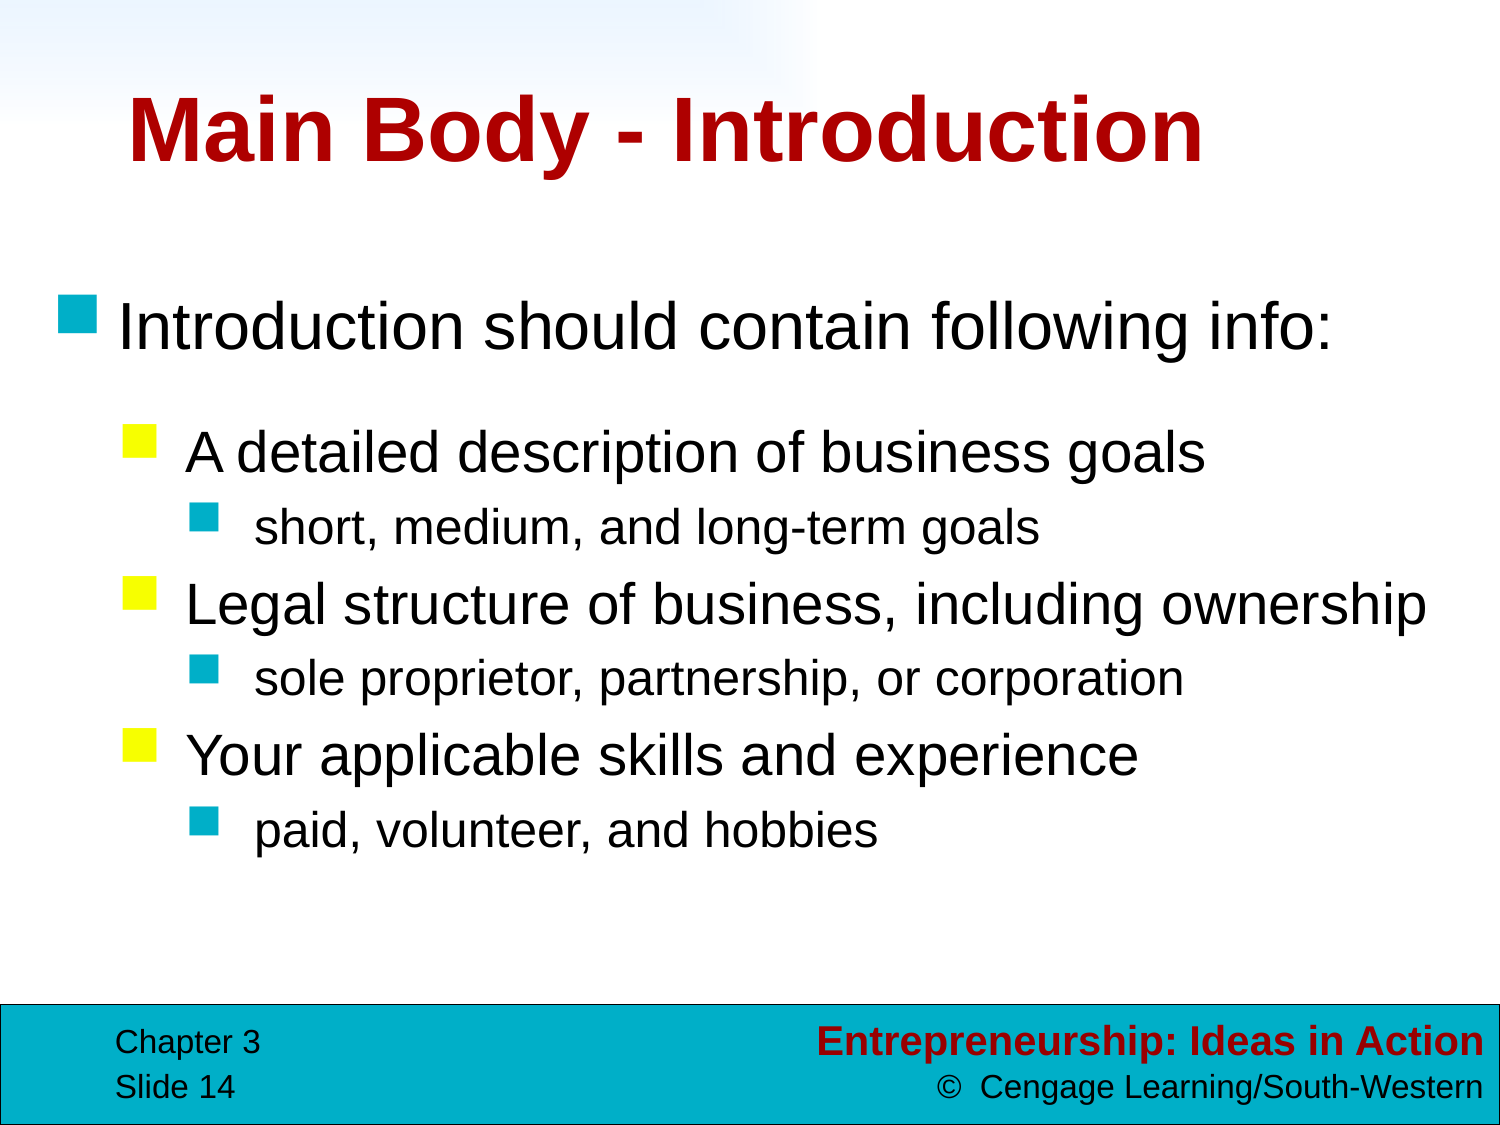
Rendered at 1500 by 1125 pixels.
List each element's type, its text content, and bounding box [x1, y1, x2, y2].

slide_number Slide 14 [99, 1037, 413, 1113]
list Introduction should contain following info: A detailed description of business goals short, medium, and long-term goals Legal structure of business, including ownership sole proprietor, partnership, or corporation Your applicable skills and experience paid, volunteer, and hobbies [37, 274, 1451, 1026]
footer Chapter 3 [99, 1026, 413, 1037]
title Main Body - Introduction [112, 62, 1388, 188]
